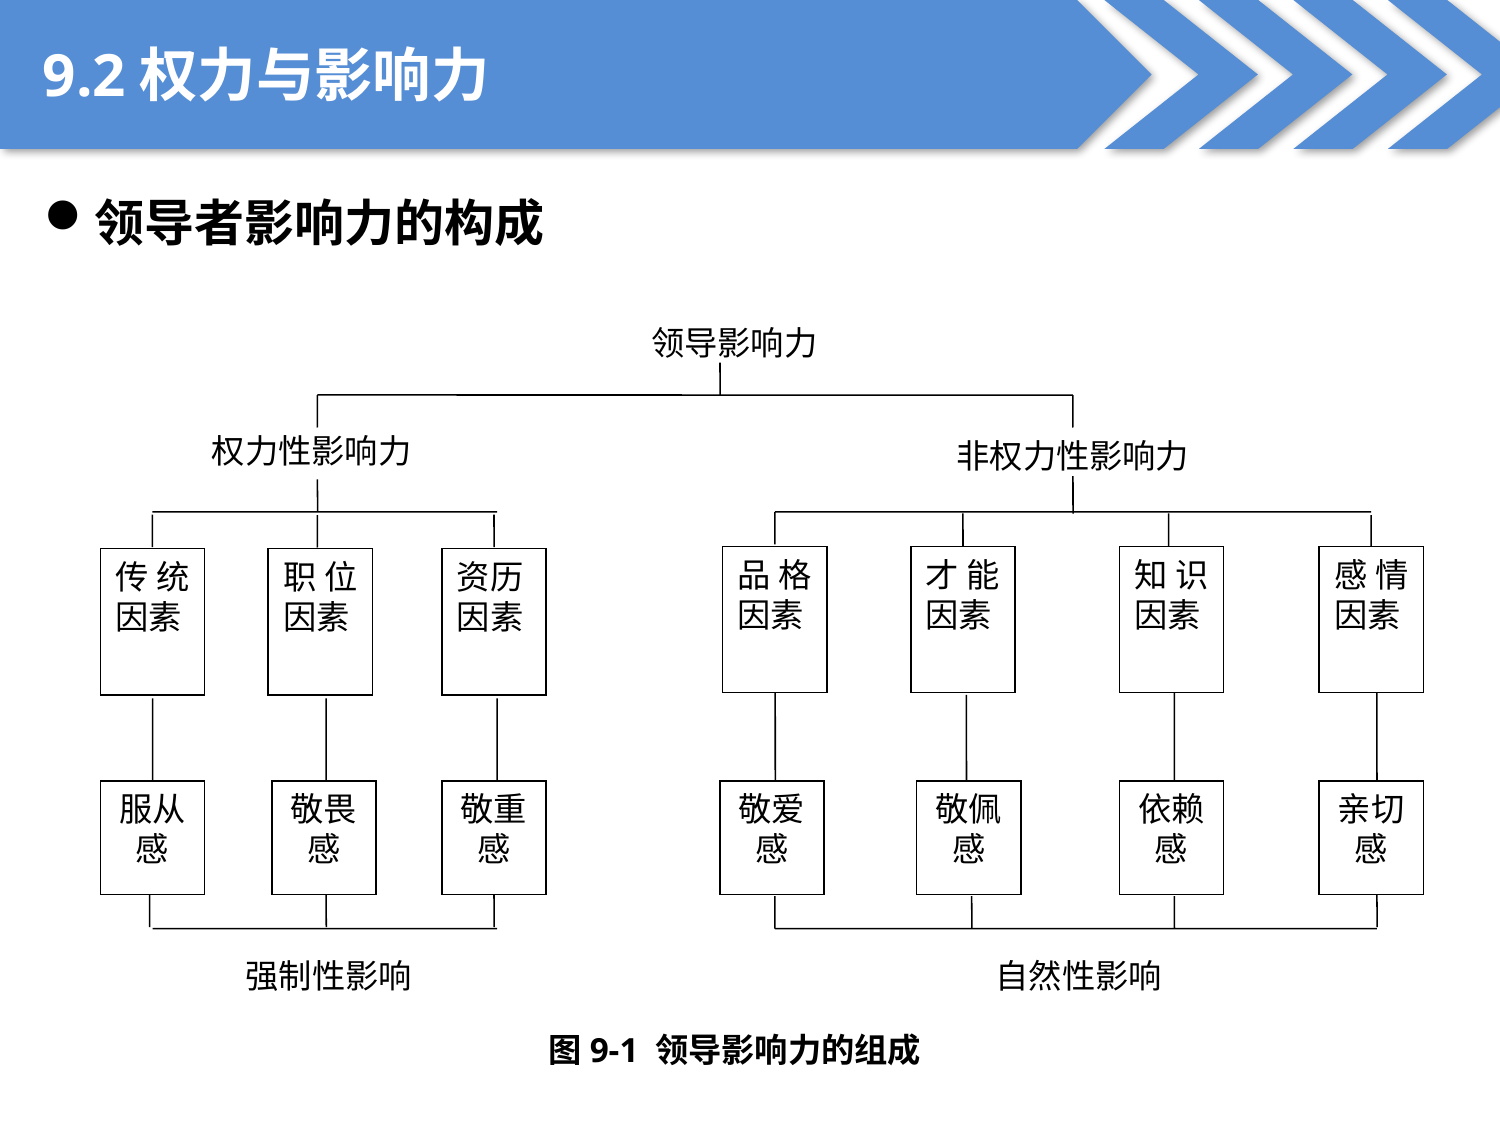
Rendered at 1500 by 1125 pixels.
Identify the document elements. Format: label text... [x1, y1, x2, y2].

text_box 9.2权力与影响力 [27, 30, 504, 116]
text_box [100, 314, 1424, 1005]
text_box 领导者影响力的构成 [29, 184, 703, 260]
text_box 图9-1 领导影响力的组成 [533, 1021, 936, 1077]
